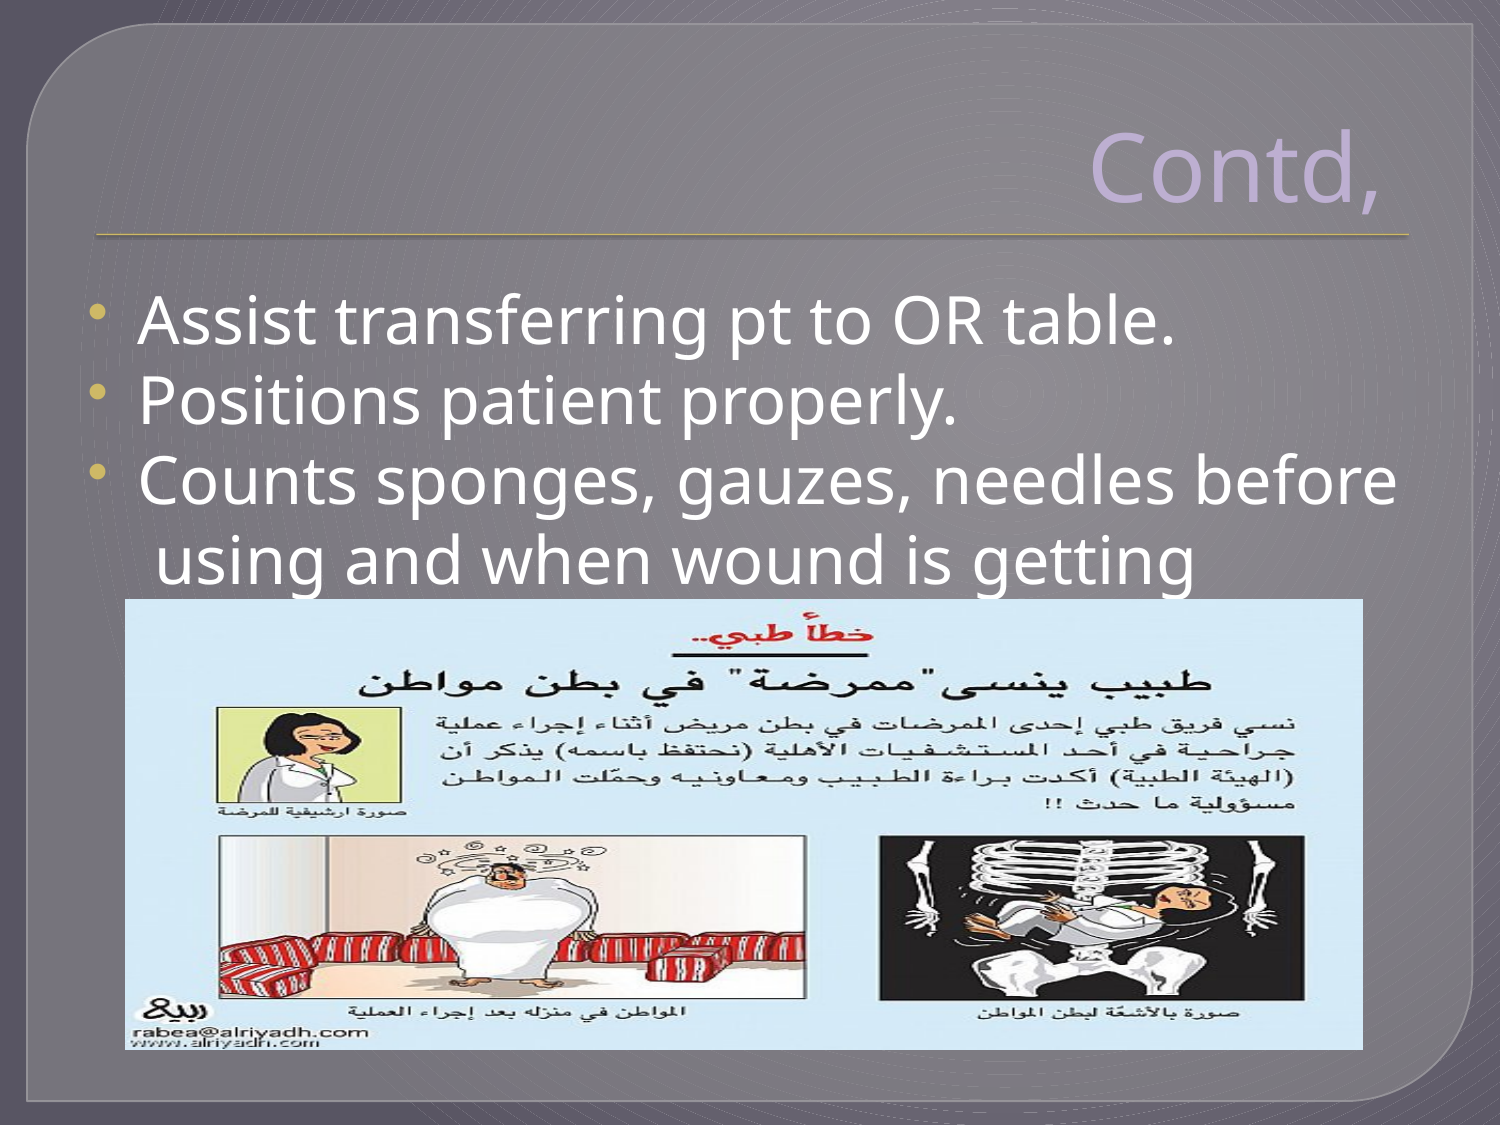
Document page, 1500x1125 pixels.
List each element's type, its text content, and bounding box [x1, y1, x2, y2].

picture [124, 599, 1363, 1051]
list Assist transferring pt to OR table. Positions patient properly. Counts sponges, gauzes, needles before using and when wound is getting closed. [75, 270, 1425, 1013]
title Contd, [75, 41, 1425, 230]
